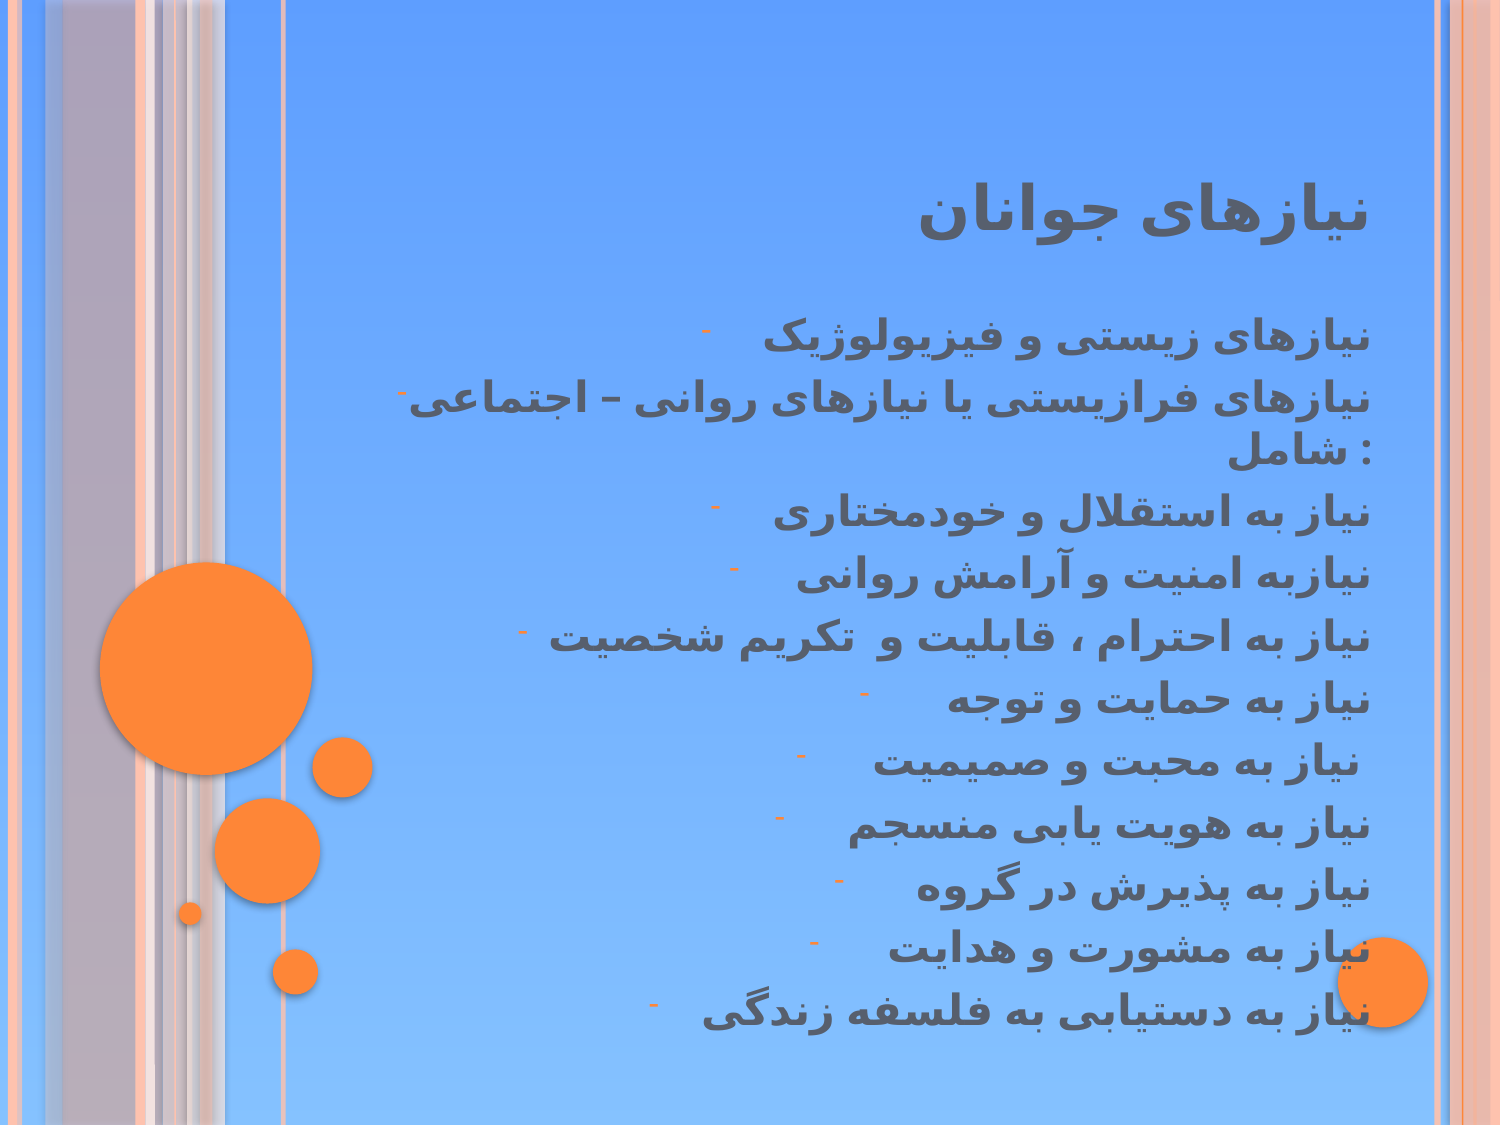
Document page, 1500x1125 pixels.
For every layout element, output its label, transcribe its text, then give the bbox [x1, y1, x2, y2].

subtitle نیازهای زیستی و فیزیولوژیک نیازهای فرازیستی یا نیازهای روانی – اجتماعی شامل : نیاز به استقلال و خودمختاری نیازبه امنیت و آرامش روانی نیاز به احترام ، قابلیت و تکریم شخصیت نیاز به حمایت و توجه نیاز به محبت و صمیمیت نیاز به هویت یابی منسجم نیاز به پذیرش در گروه نیاز به مشورت و هدایت نیاز به دستیابی به فلسفه زندگی [375, 299, 1388, 1046]
title نیازهای جوانان [375, 149, 1388, 299]
